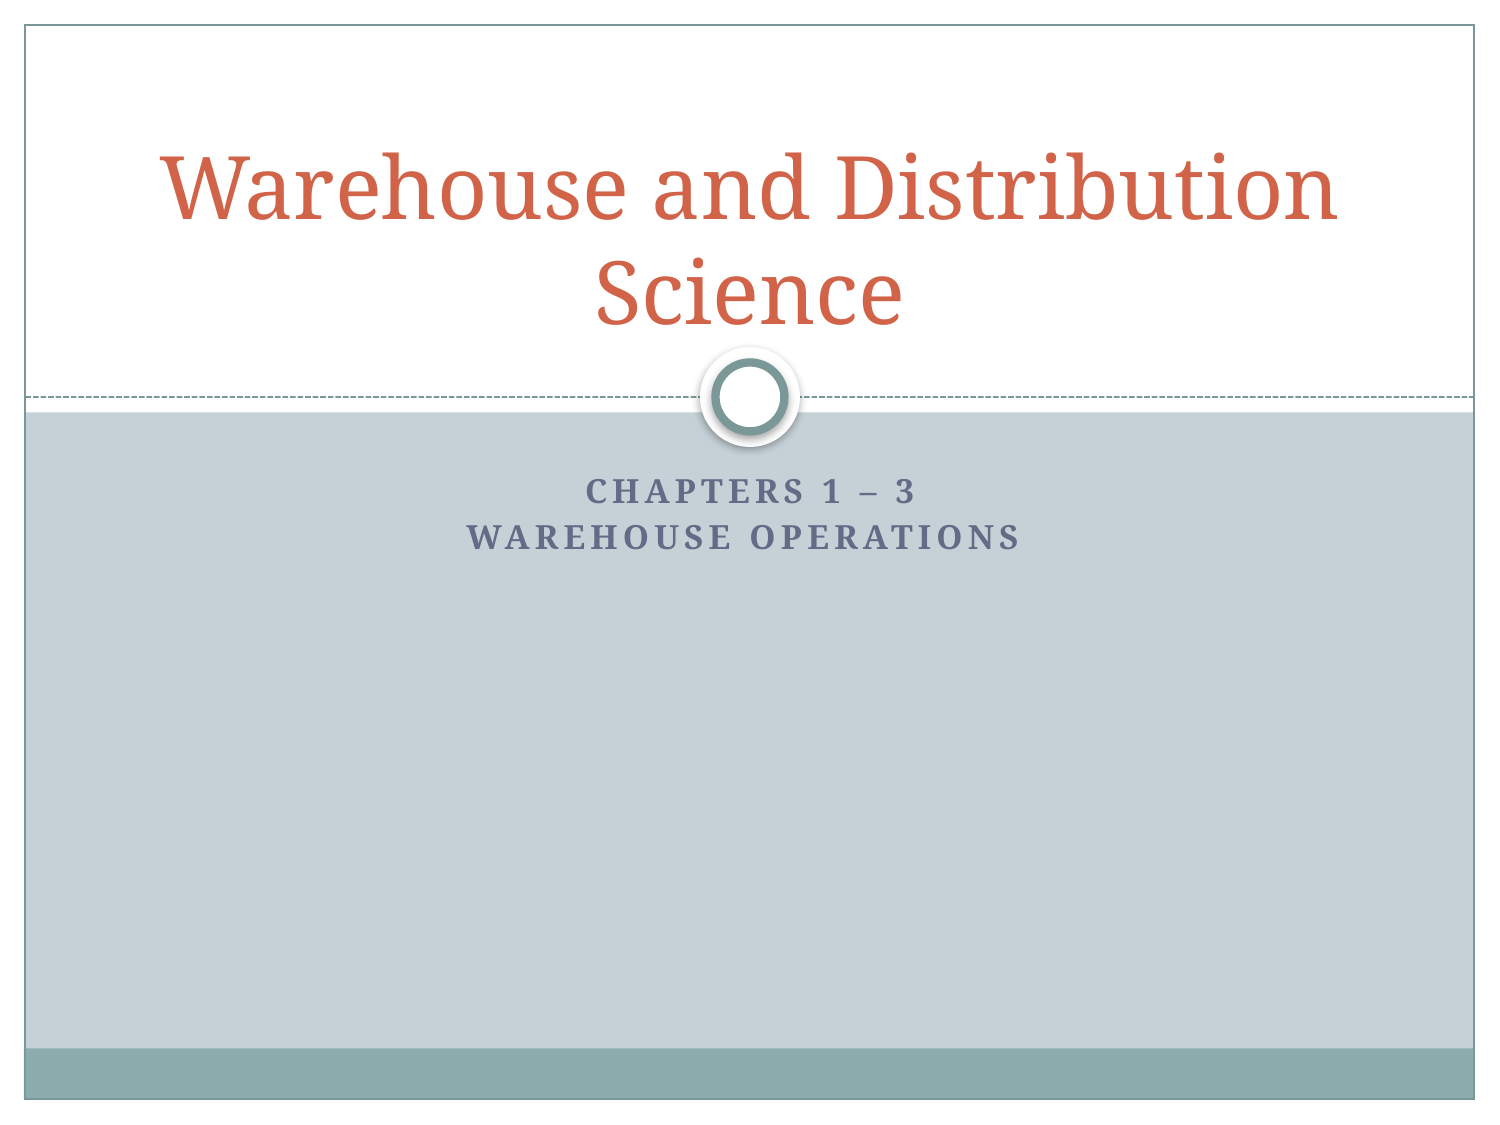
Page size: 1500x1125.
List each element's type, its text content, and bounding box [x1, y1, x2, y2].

title Warehouse and Distribution Science [112, 62, 1388, 350]
subtitle Chapters 1 – 3 Warehouse operations [225, 462, 1275, 750]
